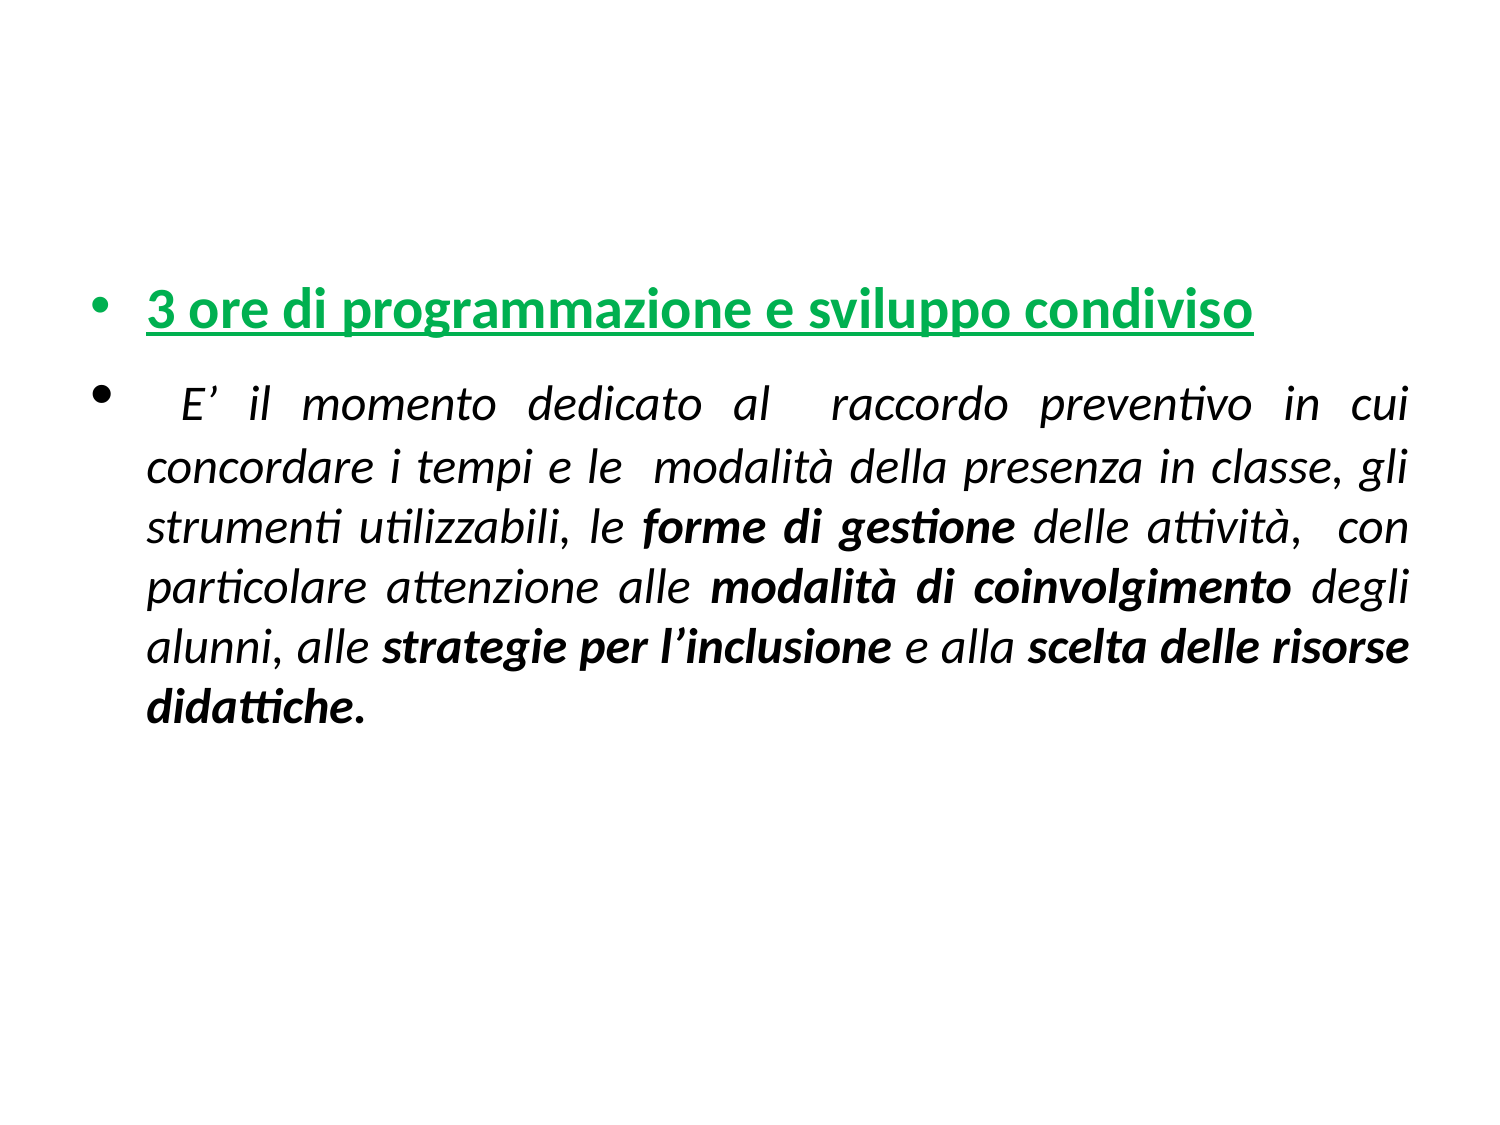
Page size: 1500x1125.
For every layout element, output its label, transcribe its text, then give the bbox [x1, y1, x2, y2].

list 3 ore di programmazione e sviluppo condiviso E’ il momento dedicato al raccordo preventivo in cui concordare i tempi e le modalità della presenza in classe, gli strumenti utilizzabili, le forme di gestione delle attività, con particolare attenzione alle modalità di coinvolgimento degli alunni, alle strategie per l’inclusione e alla scelta delle risorse didattiche. [75, 262, 1425, 1005]
